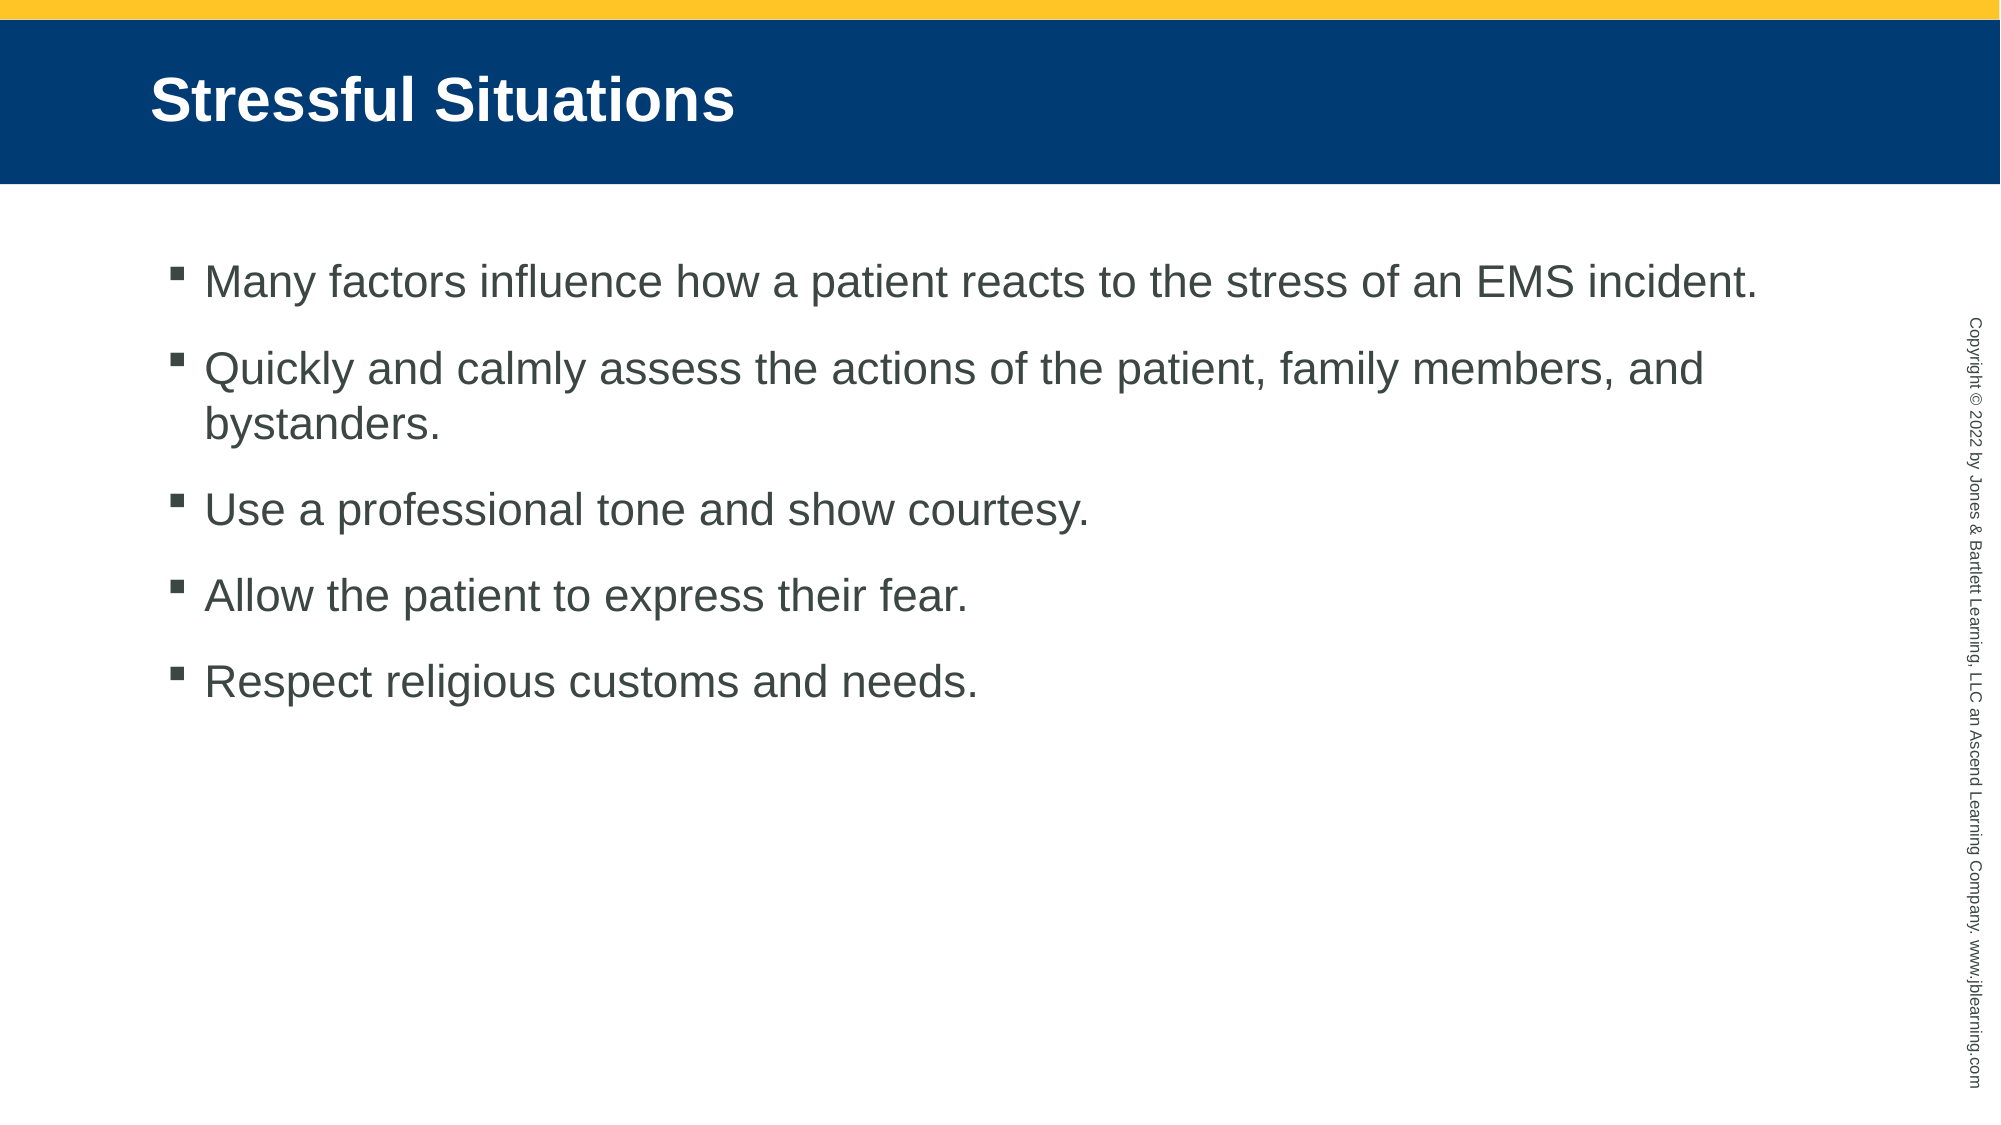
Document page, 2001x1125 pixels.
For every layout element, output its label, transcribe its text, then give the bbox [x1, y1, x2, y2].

title Stressful Situations [0, 19, 2000, 185]
list Many factors influence how a patient reacts to the stress of an EMS incident. Quickly and calmly assess the actions of the patient, family members, and bystanders. Use a professional tone and show courtesy. Allow the patient to express their fear. Respect religious customs and needs. [151, 244, 1840, 1016]
